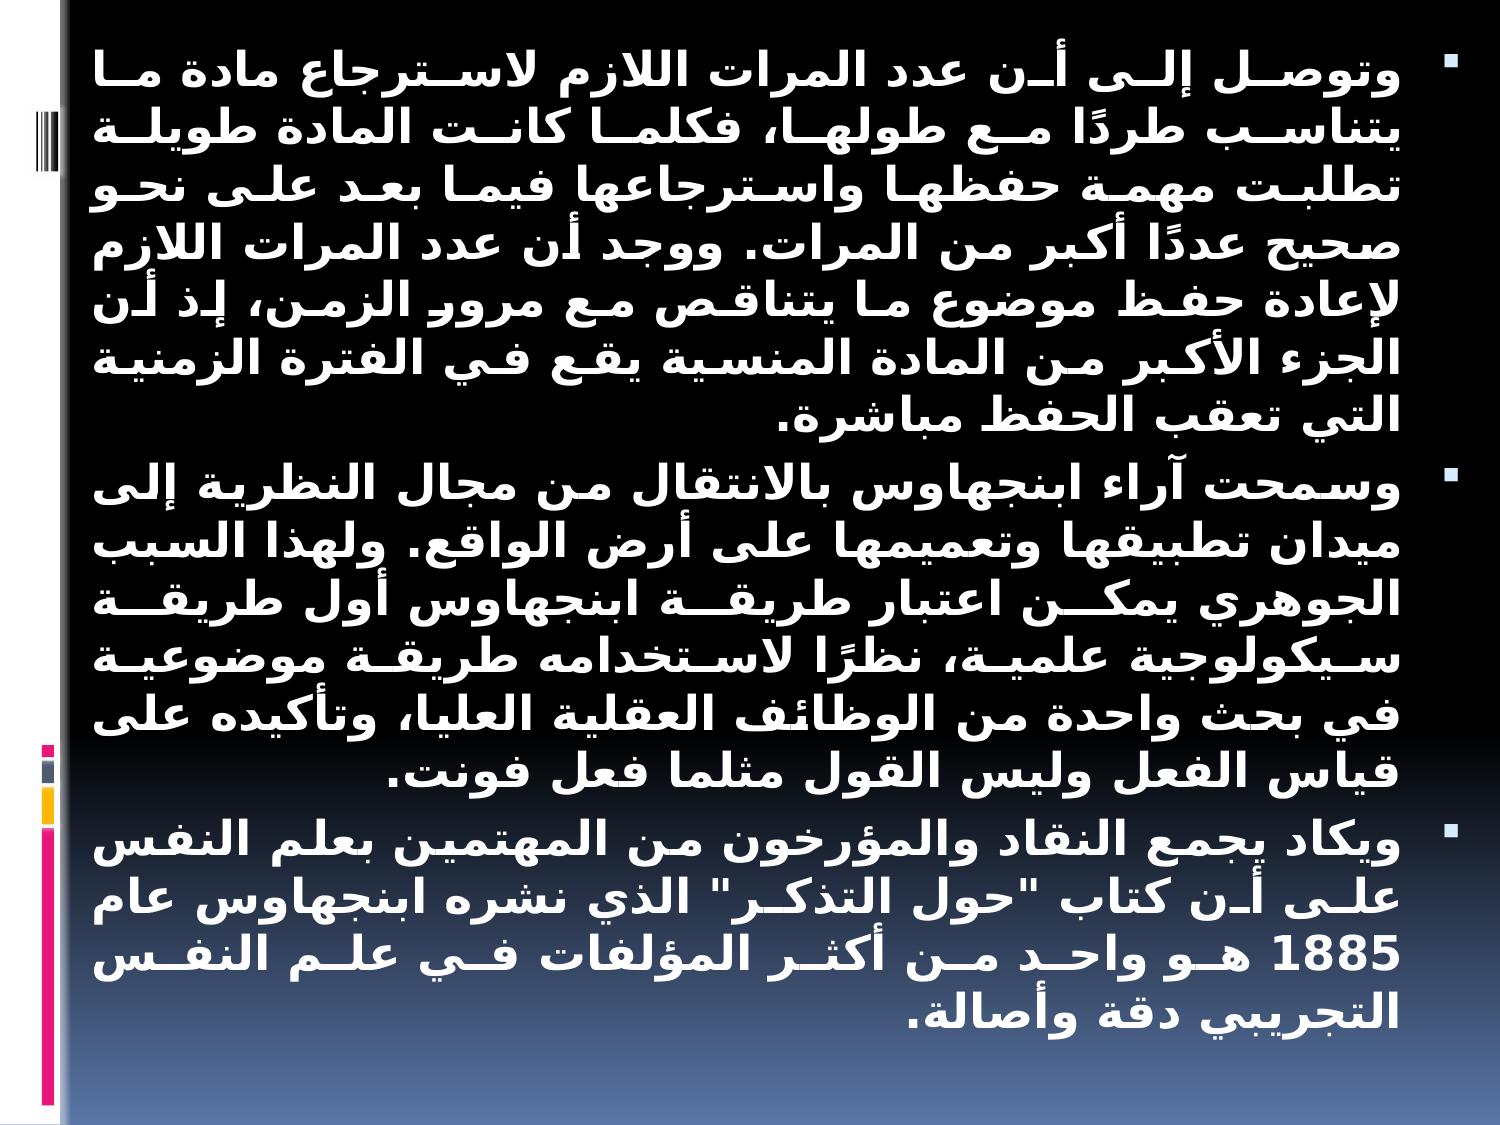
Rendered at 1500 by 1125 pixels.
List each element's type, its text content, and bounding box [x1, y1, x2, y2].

list وتوصل إلى أن عدد المرات اللازم لاسترجاع مادة ما يتناسب طردًا مع طولها، فكلما كانت المادة طويلة تطلبت مهمة حفظها واسترجاعها فيما بعد على نحو صحيح عددًا أكبر من المرات. ووجد أن عدد المرات اللازم لإعادة حفظ موضوع ما يتناقص مع مرور الزمن، إذ أن الجزء الأكبر من المادة المنسية يقع في الفترة الزمنية التي تعقب الحفظ مباشرة. وسمحت آراء ابنجهاوس بالانتقال من مجال النظرية إلى ميدان تطبيقها وتعميمها على أرض الواقع. ولهذا السبب الجوهري يمكن اعتبار طريقة ابنجهاوس أول طريقة سيكولوجية علمية، نظرًا لاستخدامه طريقة موضوعية في بحث واحدة من الوظائف العقلية العليا، وتأكيده على قياس الفعل وليس القول مثلما فعل فونت. ويكاد يجمع النقاد والمؤرخون من المهتمين بعلم النفس على أن كتاب "حول التذكر" الذي نشره ابنجهاوس عام 1885 هو واحد من أكثر المؤلفات في علم النفس التجريبي دقة وأصالة. [76, 30, 1471, 1083]
